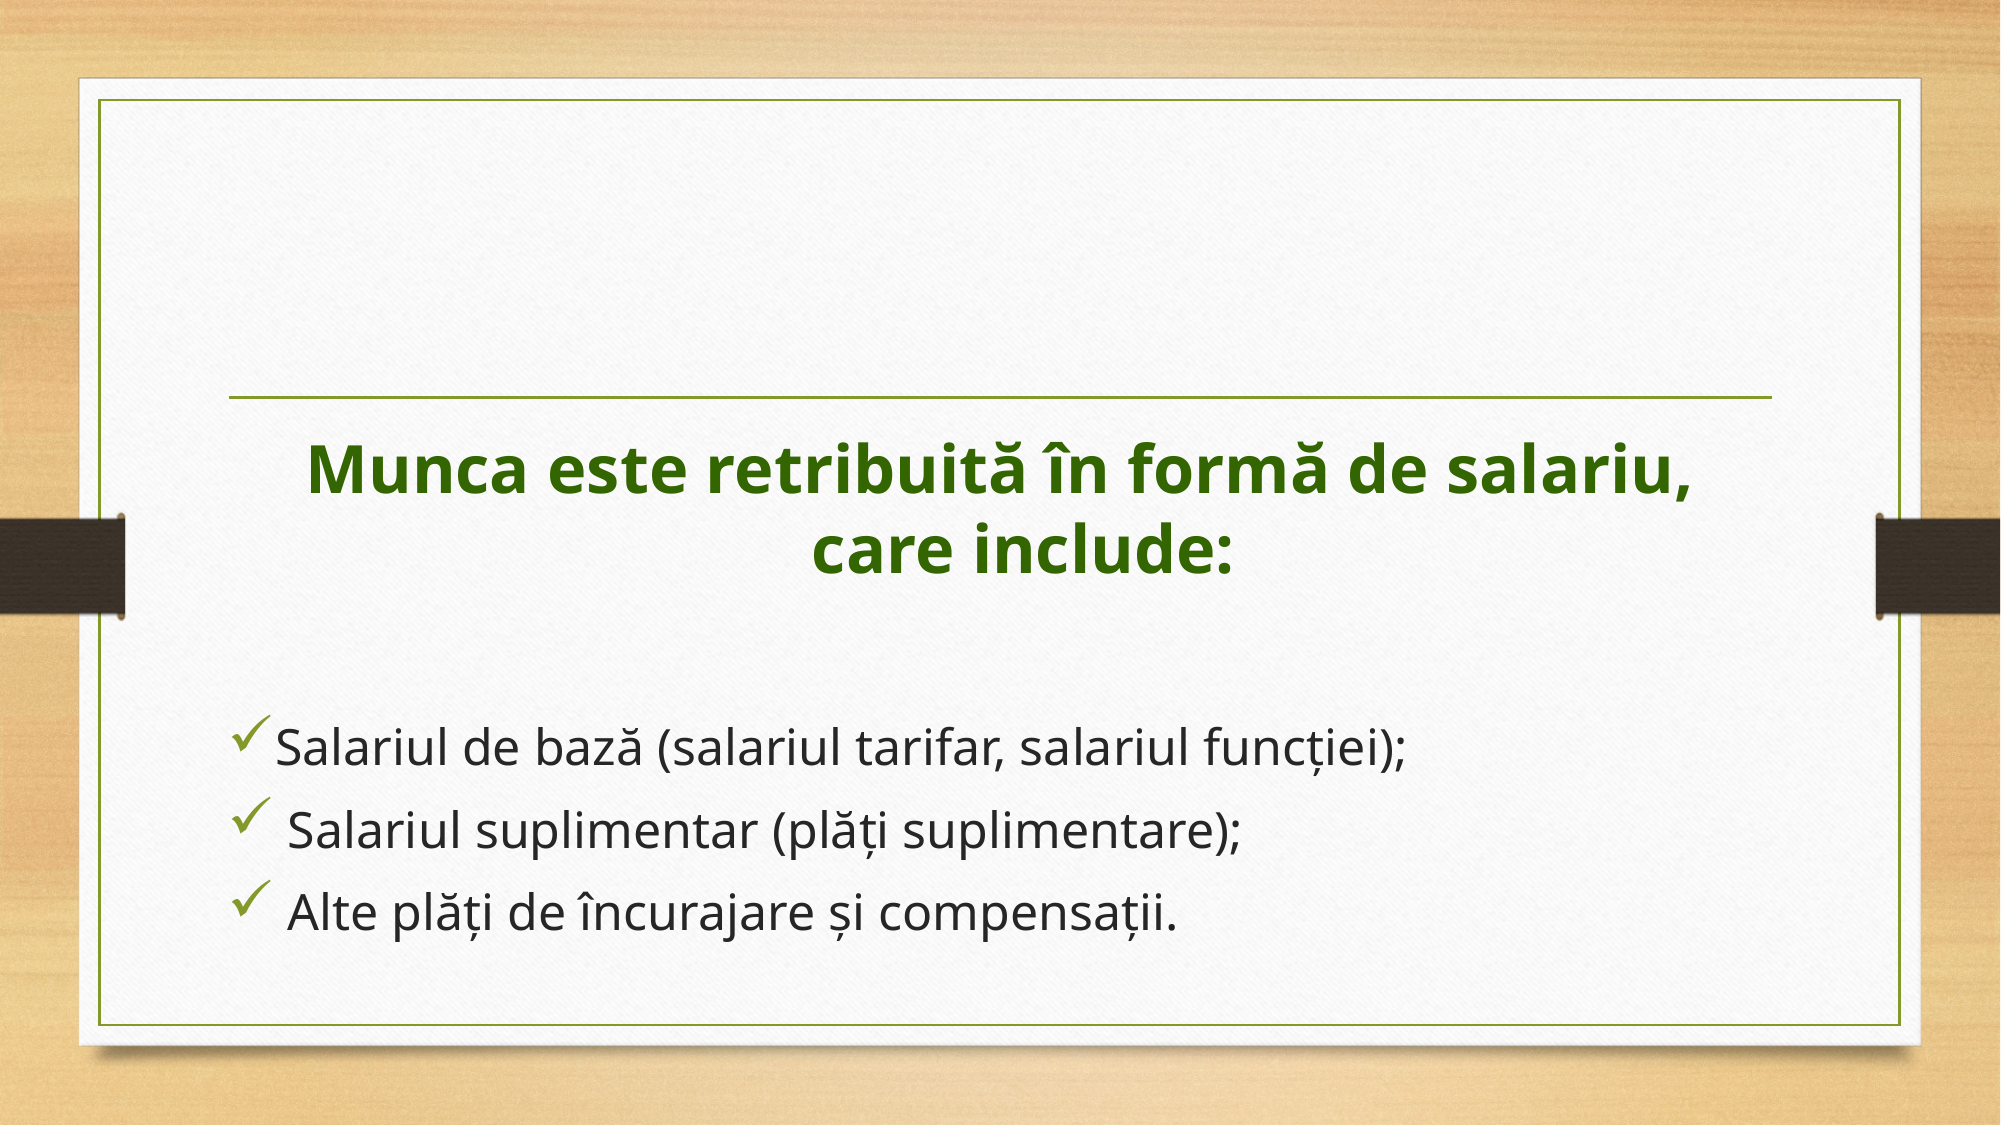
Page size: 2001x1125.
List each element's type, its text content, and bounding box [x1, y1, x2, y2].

picture [0, 0, 2001, 1125]
list Munca este retribuită în formă de salariu, care include: Salariul de bază (salariul tarifar, salariul funcţiei); Salariul suplimentar (plăţi suplimentare); Alte plăţi de încurajare şi compensaţii. [212, 419, 1788, 964]
